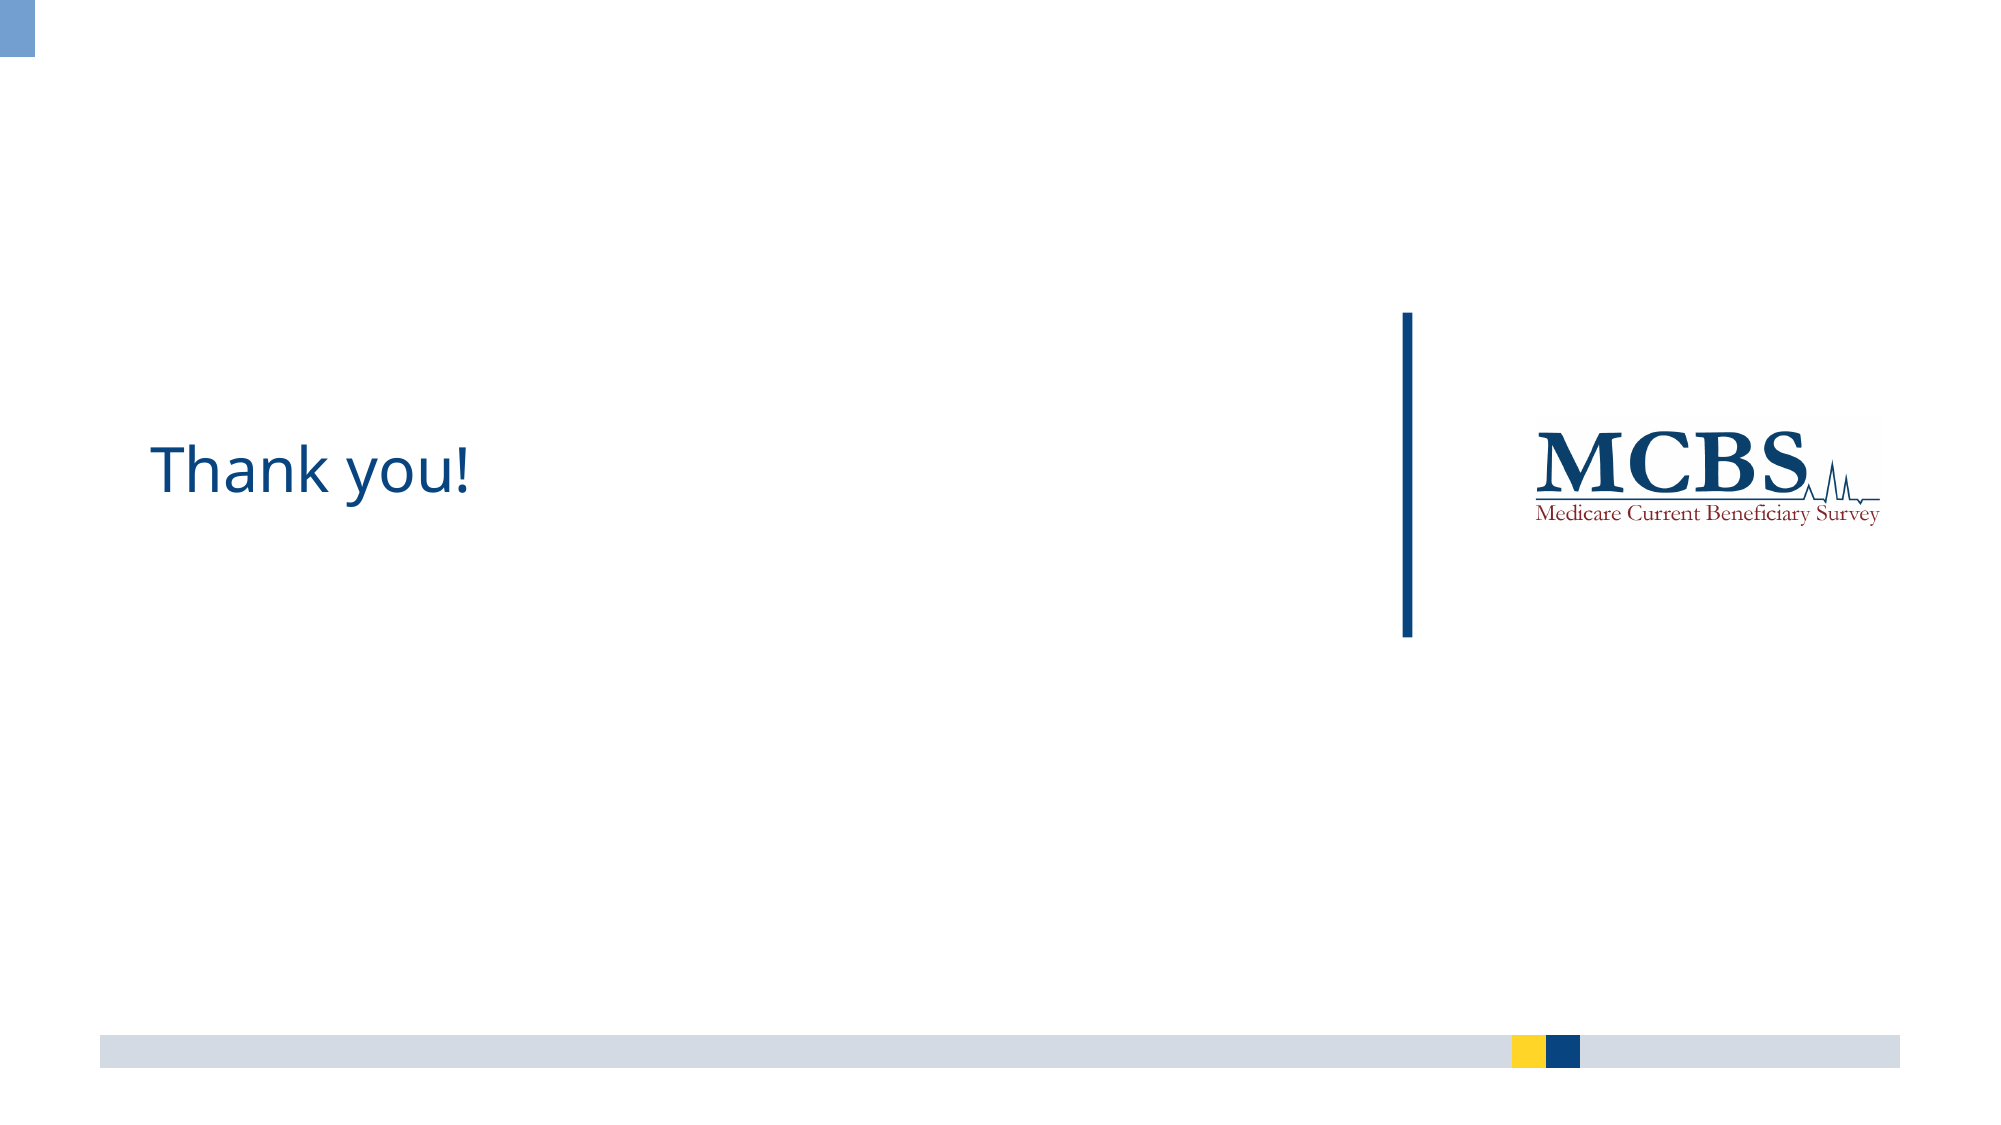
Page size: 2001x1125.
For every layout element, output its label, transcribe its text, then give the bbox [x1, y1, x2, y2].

picture [1535, 415, 1881, 530]
title Thank you! [150, 331, 1263, 613]
